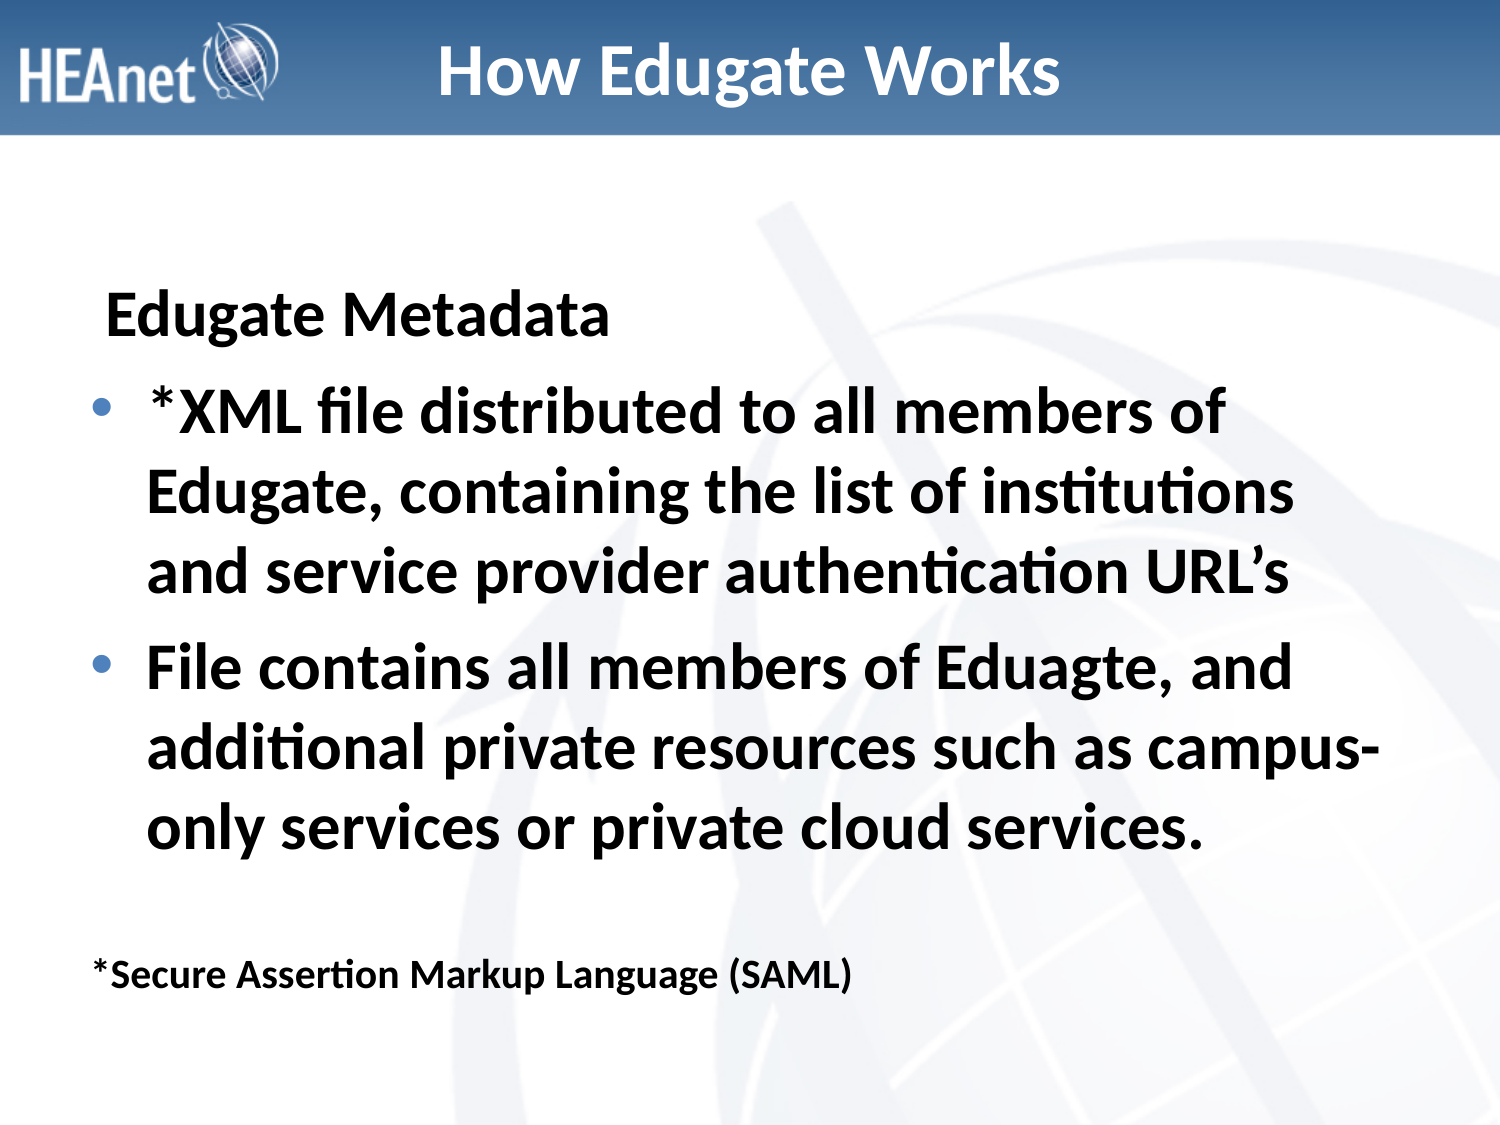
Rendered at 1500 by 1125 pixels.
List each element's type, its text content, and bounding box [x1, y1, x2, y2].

title How Edugate Works [0, 0, 1500, 160]
picture [0, 160, 1500, 1125]
list Edugate Metadata *XML file distributed to all members of Edugate, containing the list of institutions and service provider authentication URL’s File contains all members of Eduagte, and additional private resources such as campus-only services or private cloud services. *Secure Assertion Markup Language (SAML) [75, 262, 1425, 1005]
